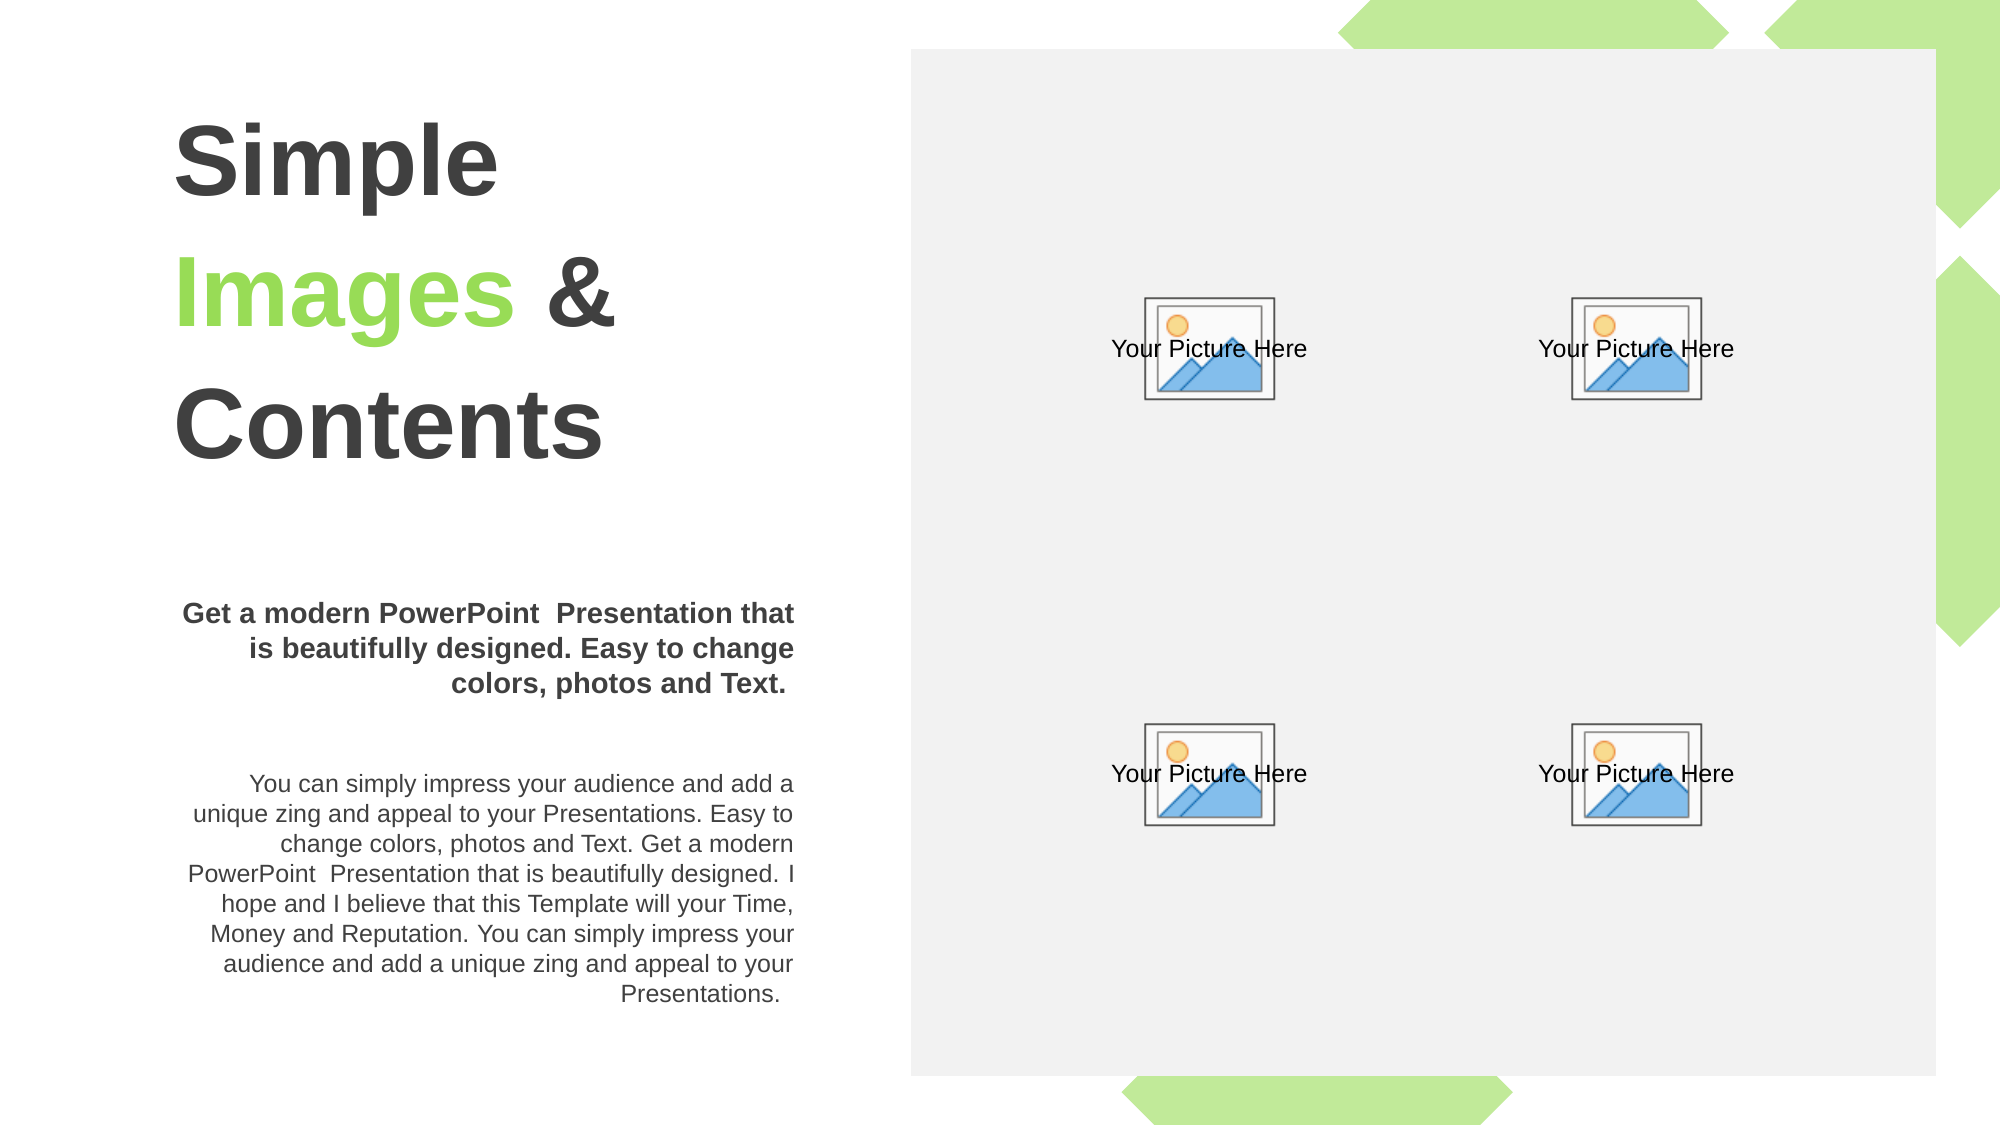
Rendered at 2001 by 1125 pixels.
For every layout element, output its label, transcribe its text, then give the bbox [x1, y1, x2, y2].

text_box [1336, 0, 1731, 48]
text_box [1936, 254, 2000, 649]
text_box You can simply impress your audience and add a unique zing and appeal to your Presentations. Easy to change colors, photos and Text. Get a modern PowerPoint Presentation that is beautifully designed. I hope and I believe that this Template will your Time, Money and Reputation. You can simply impress your audience and add a unique zing and appeal to your Presentations. [158, 760, 810, 1015]
text_box Simple Images & Contents [158, 87, 697, 475]
text_box [1762, 0, 2000, 231]
text_box [1119, 1076, 1515, 1125]
text_box Get a modern PowerPoint Presentation that is beautifully designed. Easy to change colors, photos and Text. [158, 587, 810, 708]
picture [910, 48, 1936, 1076]
